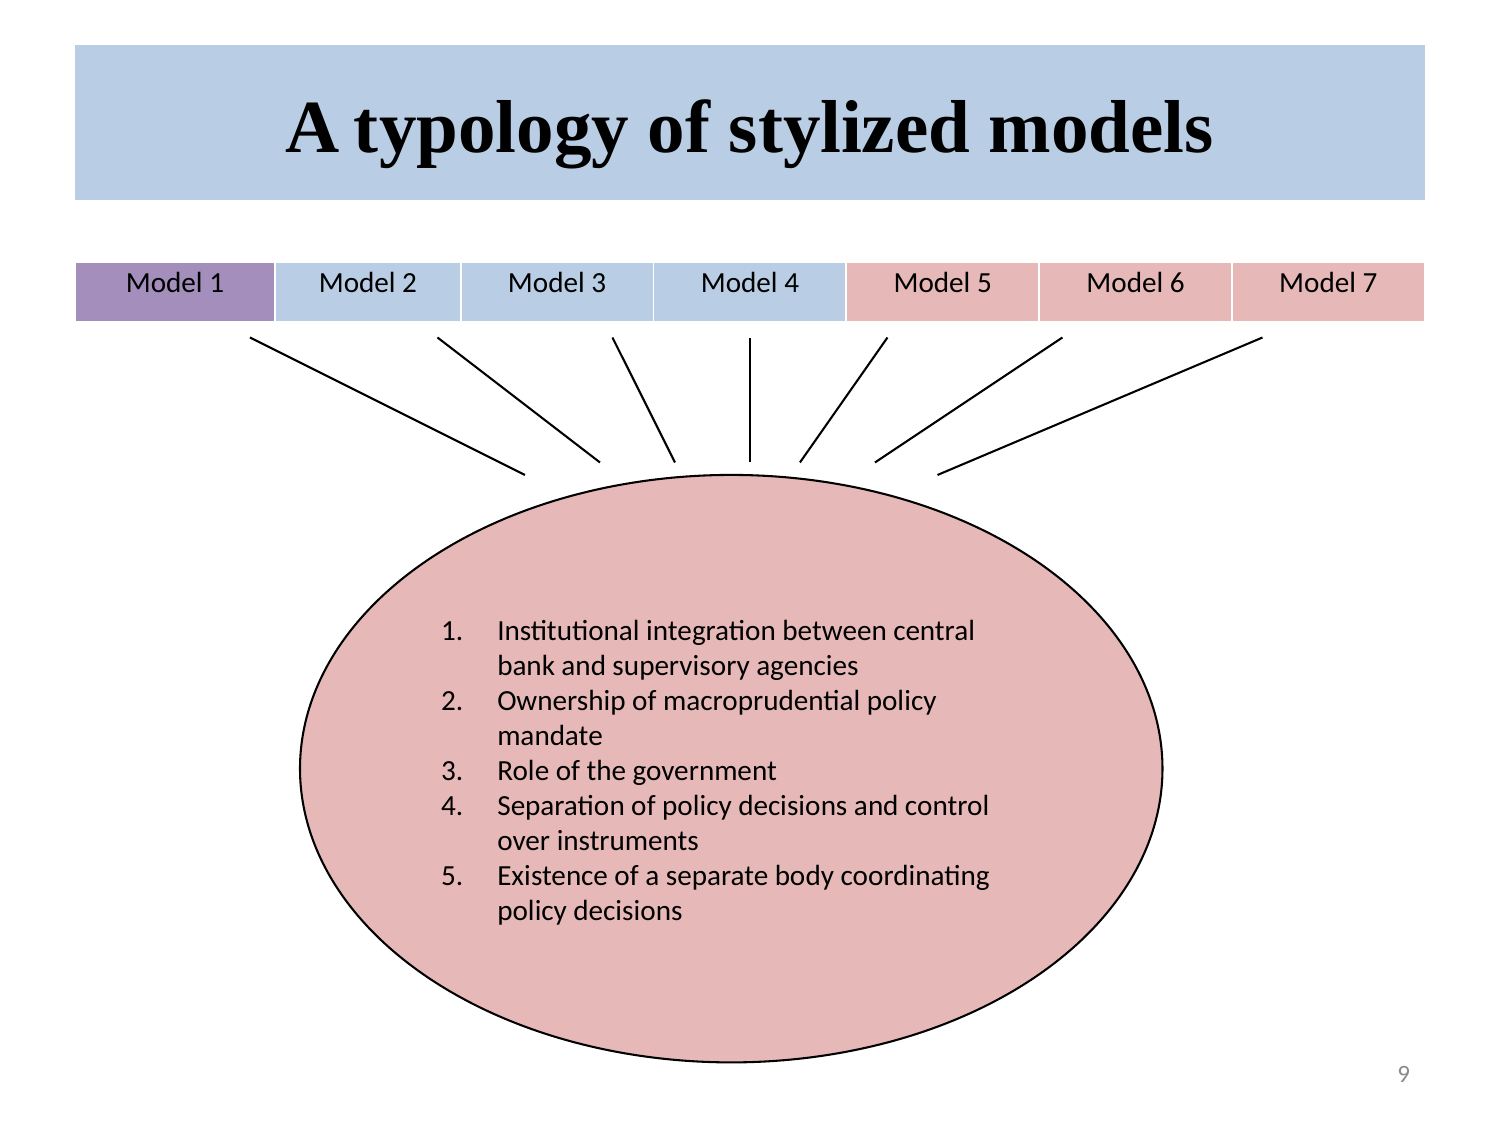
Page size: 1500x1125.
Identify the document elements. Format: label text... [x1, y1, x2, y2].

slide_number 9 [1175, 1042, 1425, 1103]
table_header Model 1 [76, 263, 274, 321]
text_box Institutional integration between central bank and supervisory agencies Ownership of macroprudential policy mandate Role of the government Separation of policy decisions and control over instruments Existence of a separate body coordinating policy decisions [297, 472, 1165, 1065]
table_header Model 2 [276, 263, 460, 321]
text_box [937, 337, 1263, 476]
table_header Model 7 [1233, 263, 1424, 321]
title A typology of stylized models [75, 45, 1425, 200]
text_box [874, 337, 935, 463]
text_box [612, 337, 676, 463]
table_header Model 3 [462, 263, 653, 321]
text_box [799, 337, 872, 463]
table_header Model 4 [654, 263, 845, 321]
table_header Model 5 [847, 263, 1038, 321]
table_header Model 6 [1040, 263, 1231, 321]
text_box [526, 337, 601, 463]
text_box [249, 337, 526, 476]
